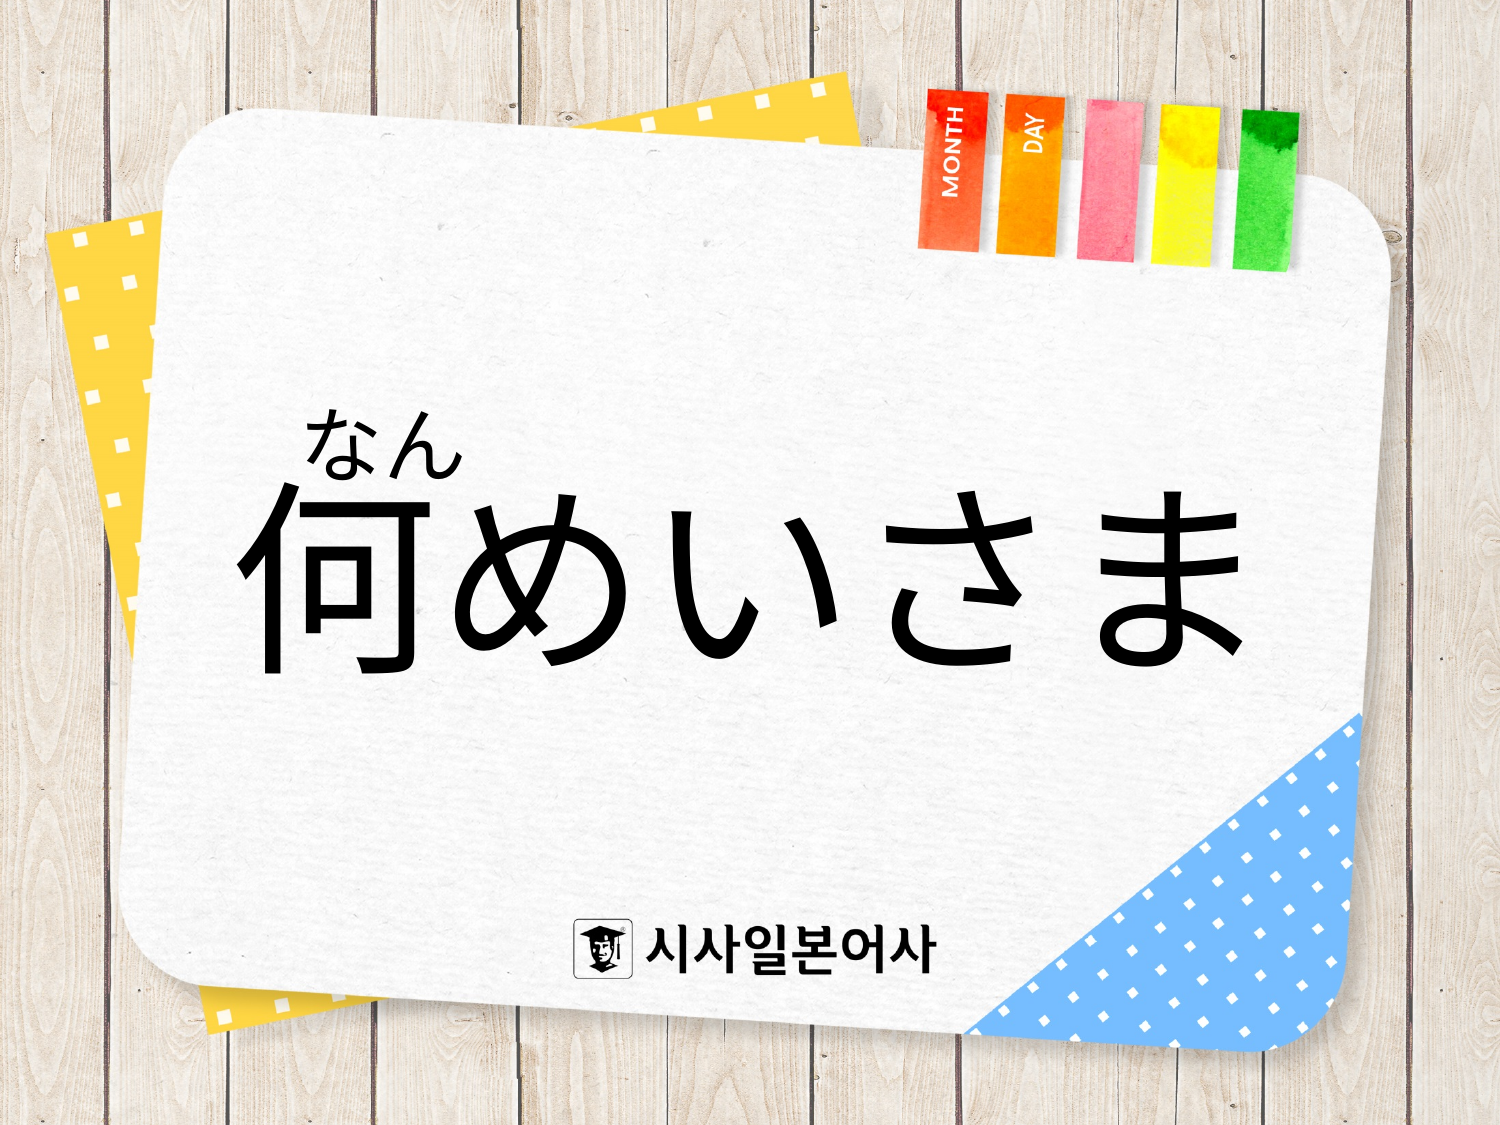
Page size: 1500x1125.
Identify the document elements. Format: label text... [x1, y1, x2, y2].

picture [0, 0, 1500, 1125]
title 何めいさま [75, 338, 1425, 811]
text_box なん [284, 385, 481, 501]
